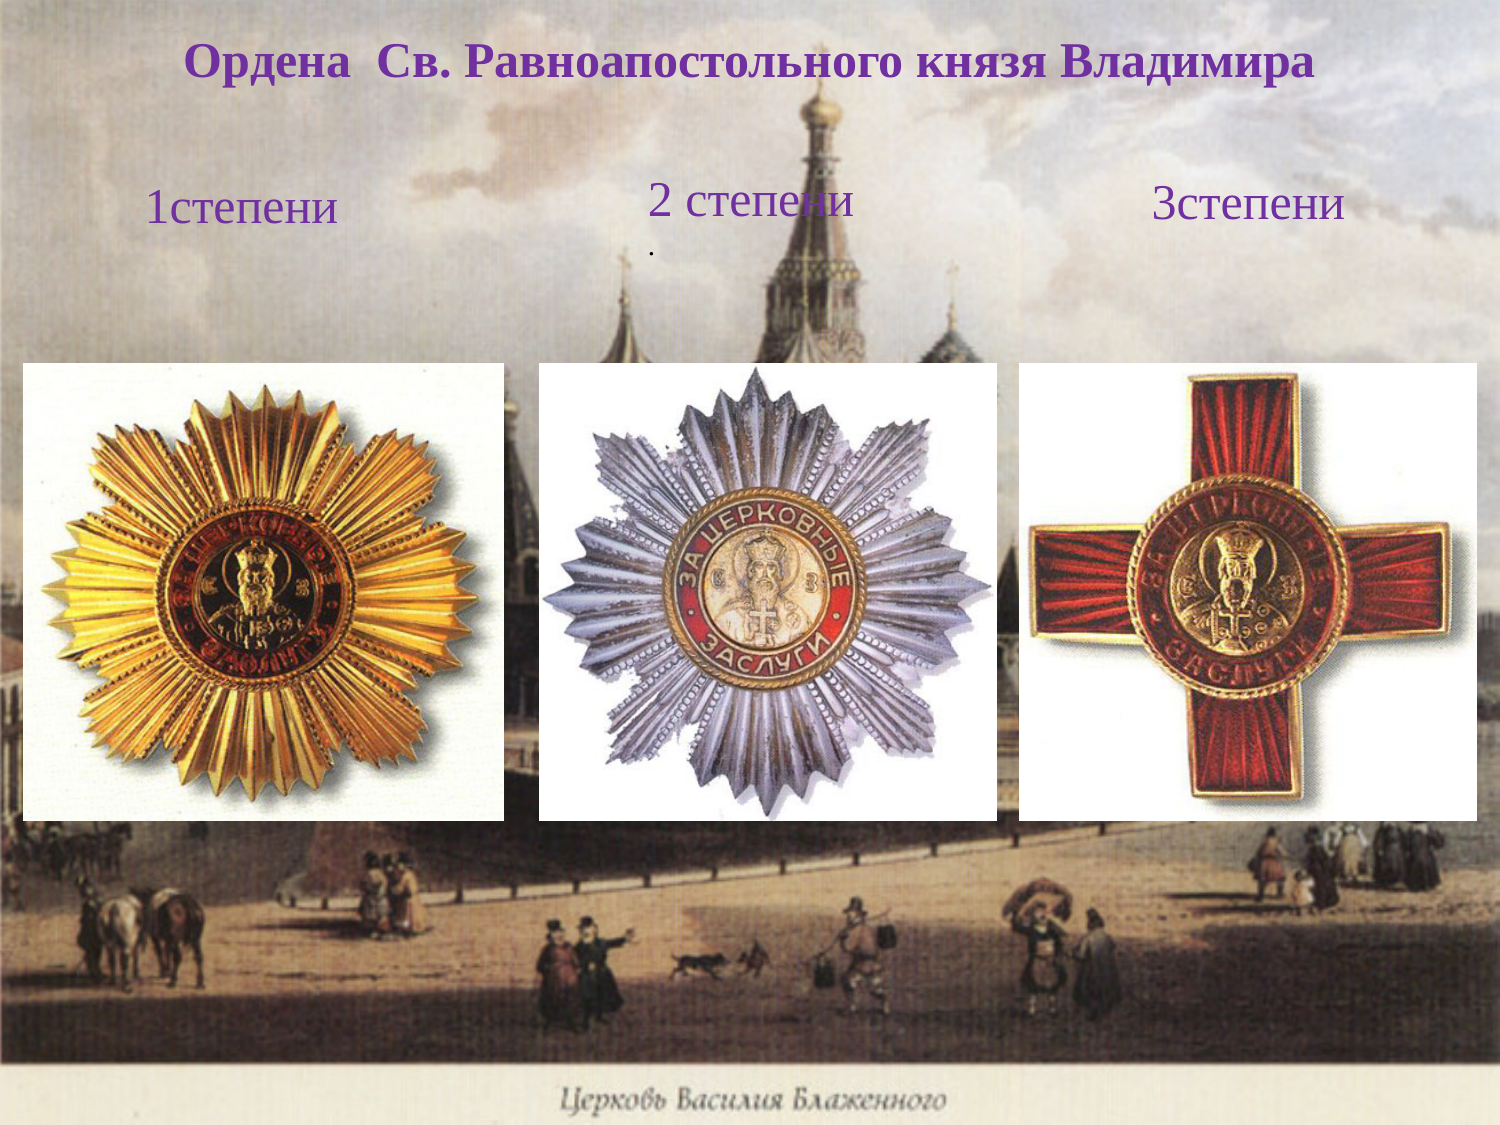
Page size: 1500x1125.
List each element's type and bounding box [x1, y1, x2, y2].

picture [538, 363, 997, 821]
picture [23, 363, 505, 821]
picture [1019, 363, 1477, 821]
list [0, 0, 1500, 1125]
